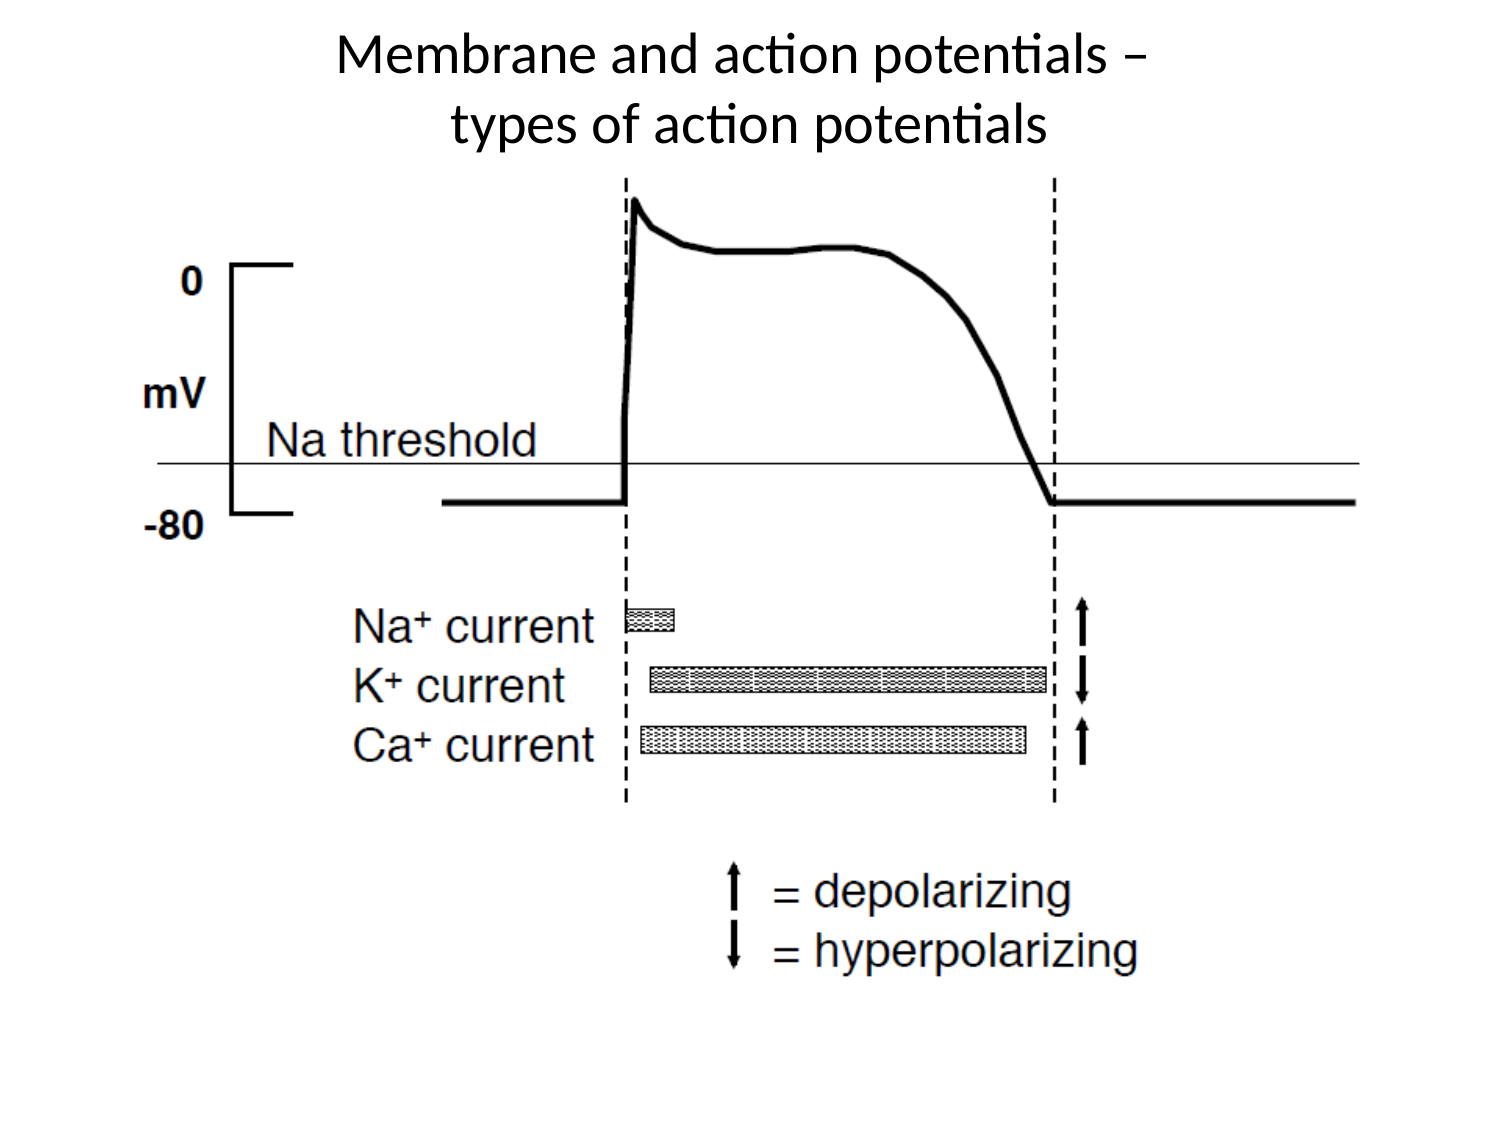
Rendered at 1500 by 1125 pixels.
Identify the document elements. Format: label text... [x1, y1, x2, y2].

title Membrane and action potentials – types of action potentials [74, 44, 1426, 126]
picture [120, 161, 1380, 1000]
